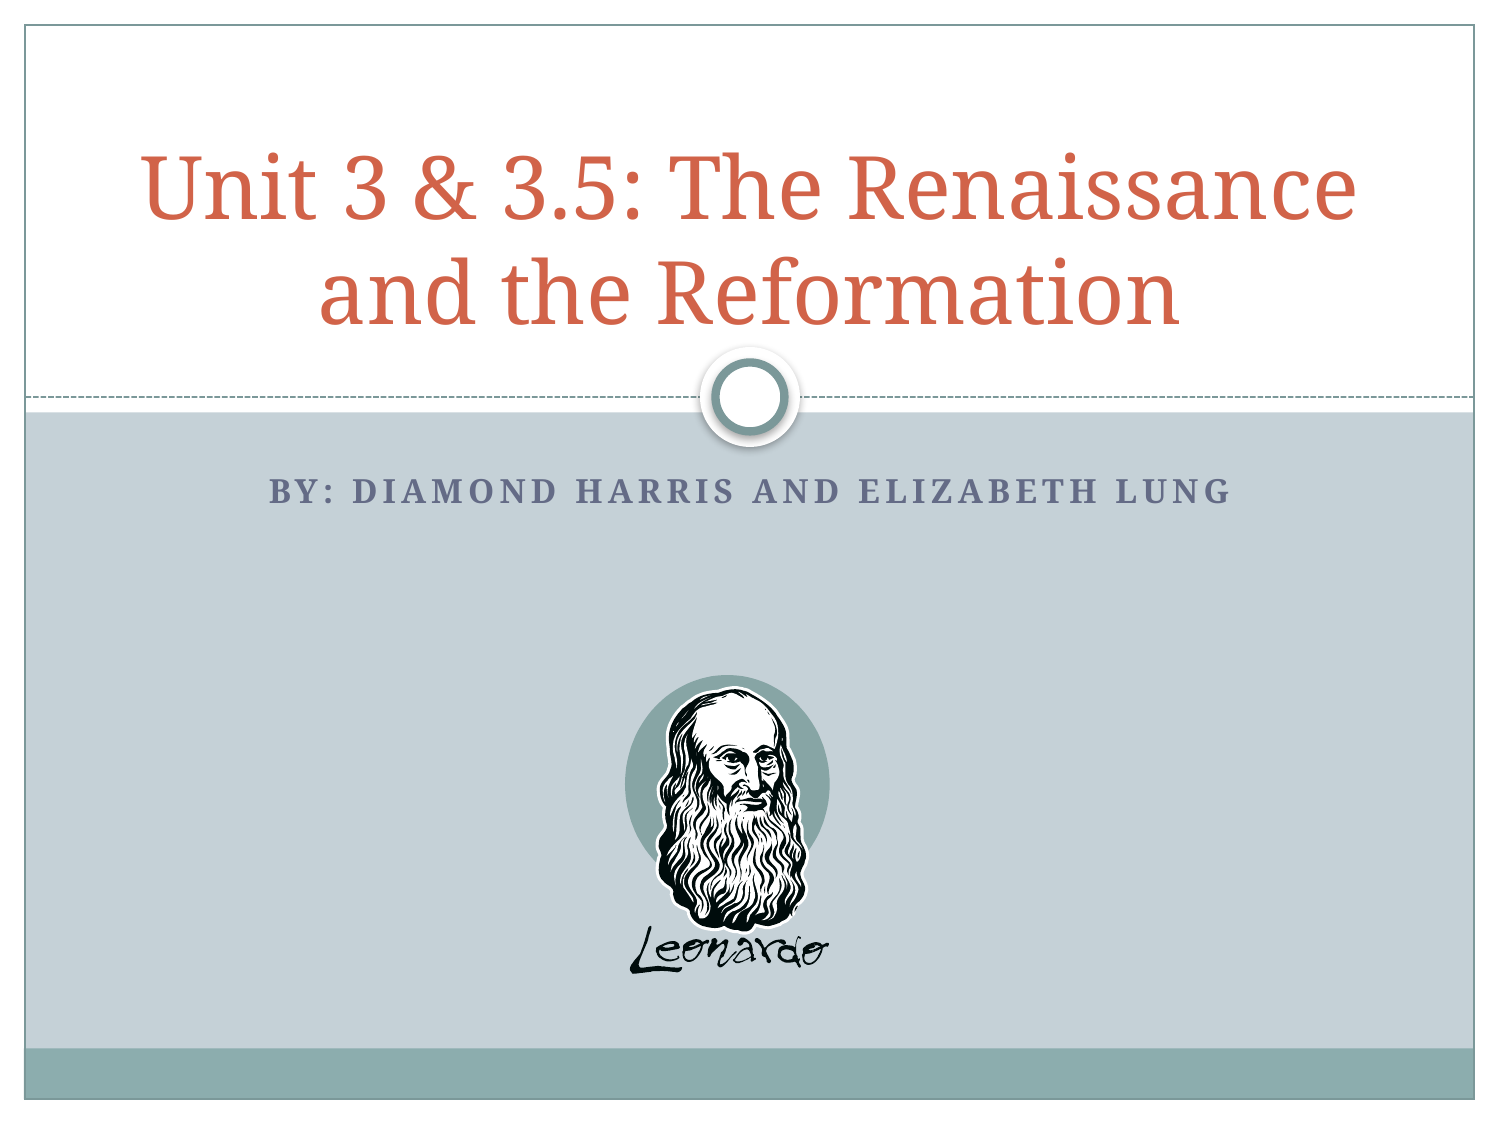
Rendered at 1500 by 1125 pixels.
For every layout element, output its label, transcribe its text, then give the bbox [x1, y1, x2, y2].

picture [624, 674, 830, 975]
subtitle By: Diamond Harris and Elizabeth Lung [225, 462, 1275, 600]
title Unit 3 & 3.5: The Renaissance and the Reformation [112, 62, 1388, 350]
